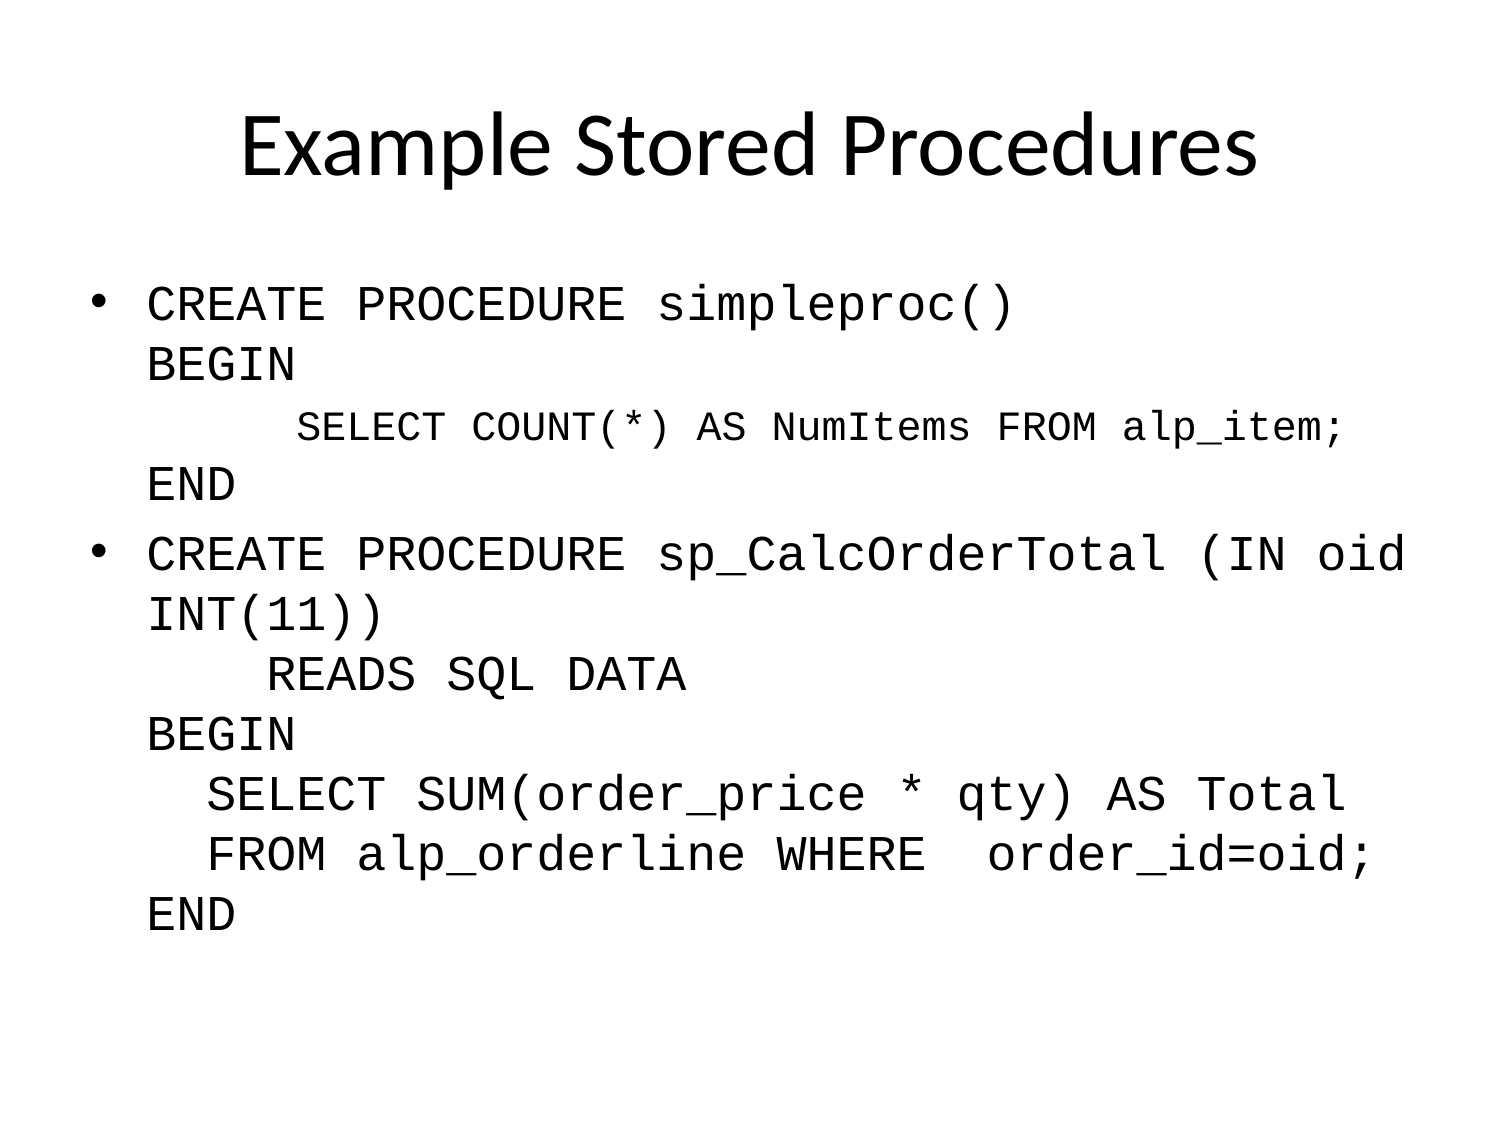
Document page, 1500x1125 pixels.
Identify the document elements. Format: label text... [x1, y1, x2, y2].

title Example Stored Procedures [75, 45, 1425, 233]
list CREATE PROCEDURE simpleproc() BEGIN SELECT COUNT(*) AS NumItems FROM alp_item; END CREATE PROCEDURE sp_CalcOrderTotal (IN oid INT(11)) READS SQL DATA BEGIN SELECT SUM(order_price * qty) AS Total FROM alp_orderline WHERE order_id=oid; END [75, 262, 1425, 1005]
